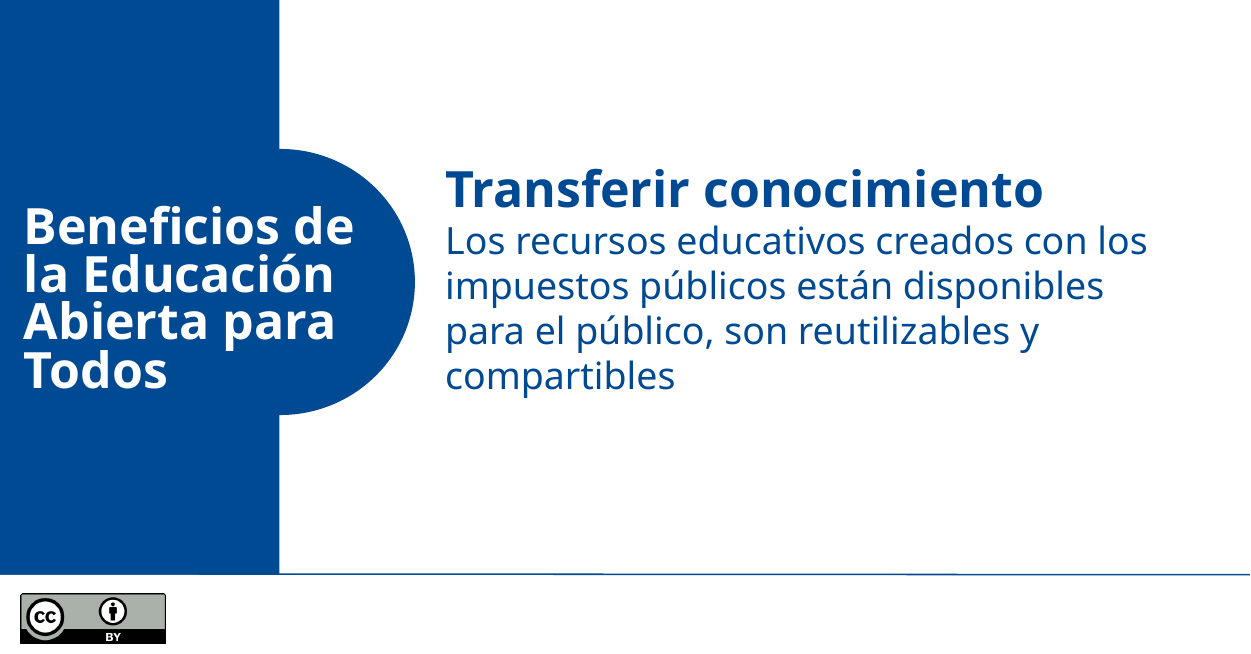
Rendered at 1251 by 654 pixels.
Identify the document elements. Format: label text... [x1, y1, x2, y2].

picture [20, 592, 166, 645]
text_box [183, 148, 378, 190]
text_box [0, 582, 1250, 654]
text_box [0, 0, 280, 573]
text_box Beneficios de la Educación Abierta para Todos [8, 190, 379, 413]
text_box Transferir conocimiento Los recursos educativos creados con los impuestos públicos están disponibles para el público, son reutilizables y compartibles [430, 142, 1180, 413]
text_box [379, 191, 415, 373]
